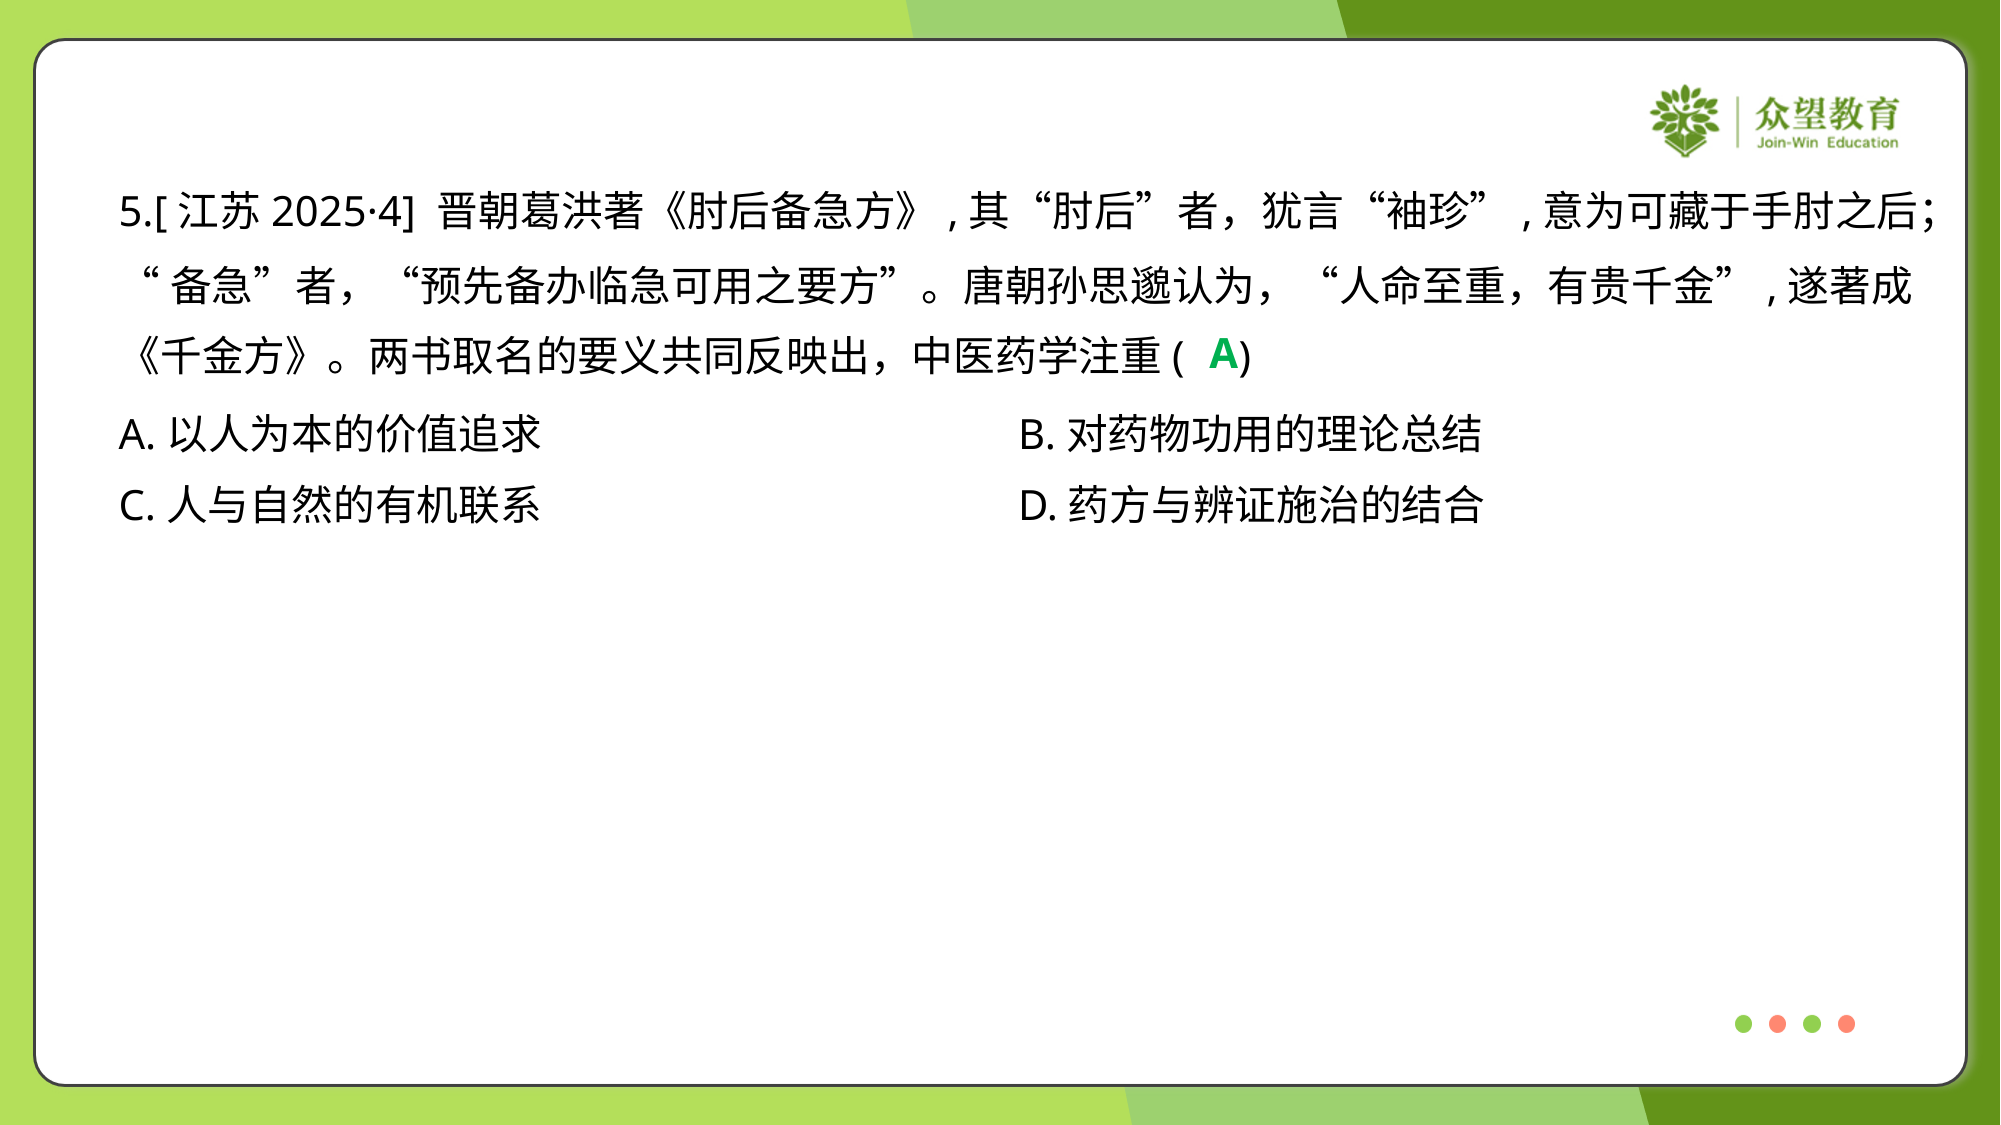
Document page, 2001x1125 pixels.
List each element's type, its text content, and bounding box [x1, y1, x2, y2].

picture [0, 0, 2000, 1125]
text_box A.以人为本的价值追求 B.对药物功用的理论总结 C.人与自然的有机联系 D.药方与辨证施治的结合 [118, 382, 1883, 522]
text_box A [1192, 306, 1255, 371]
text_box 5.[江苏2025·4] 晋朝葛洪著《肘后备急方》,其“肘后”者，犹言“袖珍”,意为可藏于手肘之后； “备急”者，“预先备办临急可用之要方”。唐朝孙思邈认为，“人命至重，有贵千金”,遂著成 《千金方》。两书取名的要义共同反映出，中医药学注重( ) [118, 159, 1883, 373]
